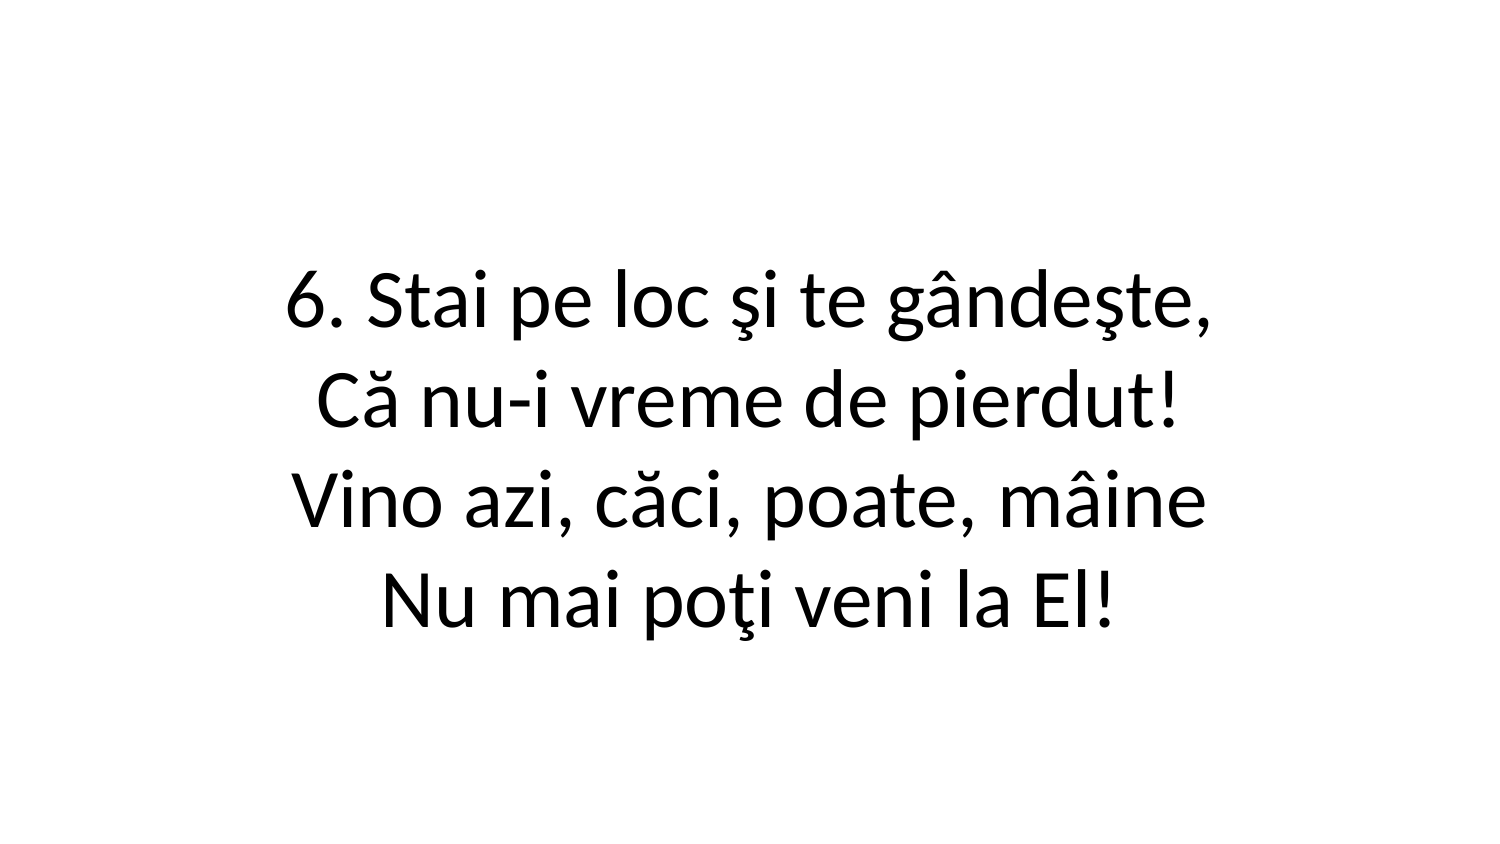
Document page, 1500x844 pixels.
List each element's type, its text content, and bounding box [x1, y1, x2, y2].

text_box 6. Stai pe loc şi te gândeşte, Că nu-i vreme de pierdut! Vino azi, căci, poate, mâine Nu mai poţi veni la El! [269, 192, 1231, 652]
